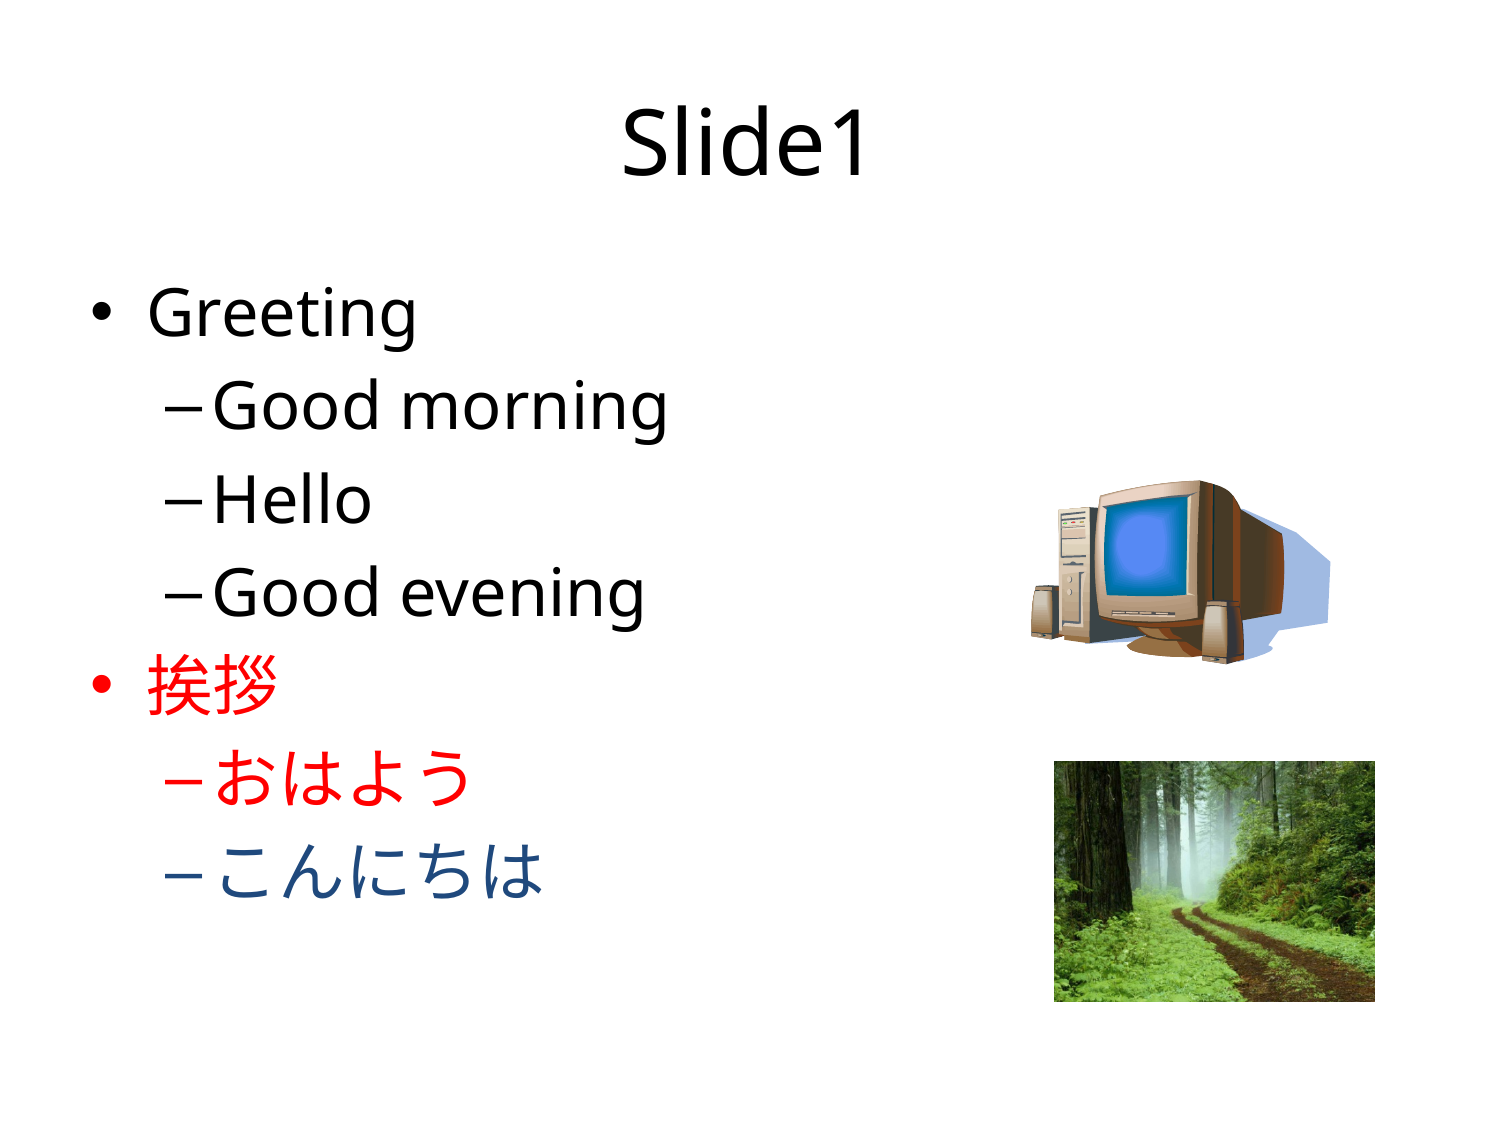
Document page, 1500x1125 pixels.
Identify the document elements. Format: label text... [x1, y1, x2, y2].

title Slide1 [75, 45, 1425, 233]
picture [1031, 480, 1331, 665]
list Greeting Good morning Hello Good evening 挨拶 おはよう こんにちは [75, 262, 1425, 1005]
picture [1054, 761, 1375, 1002]
